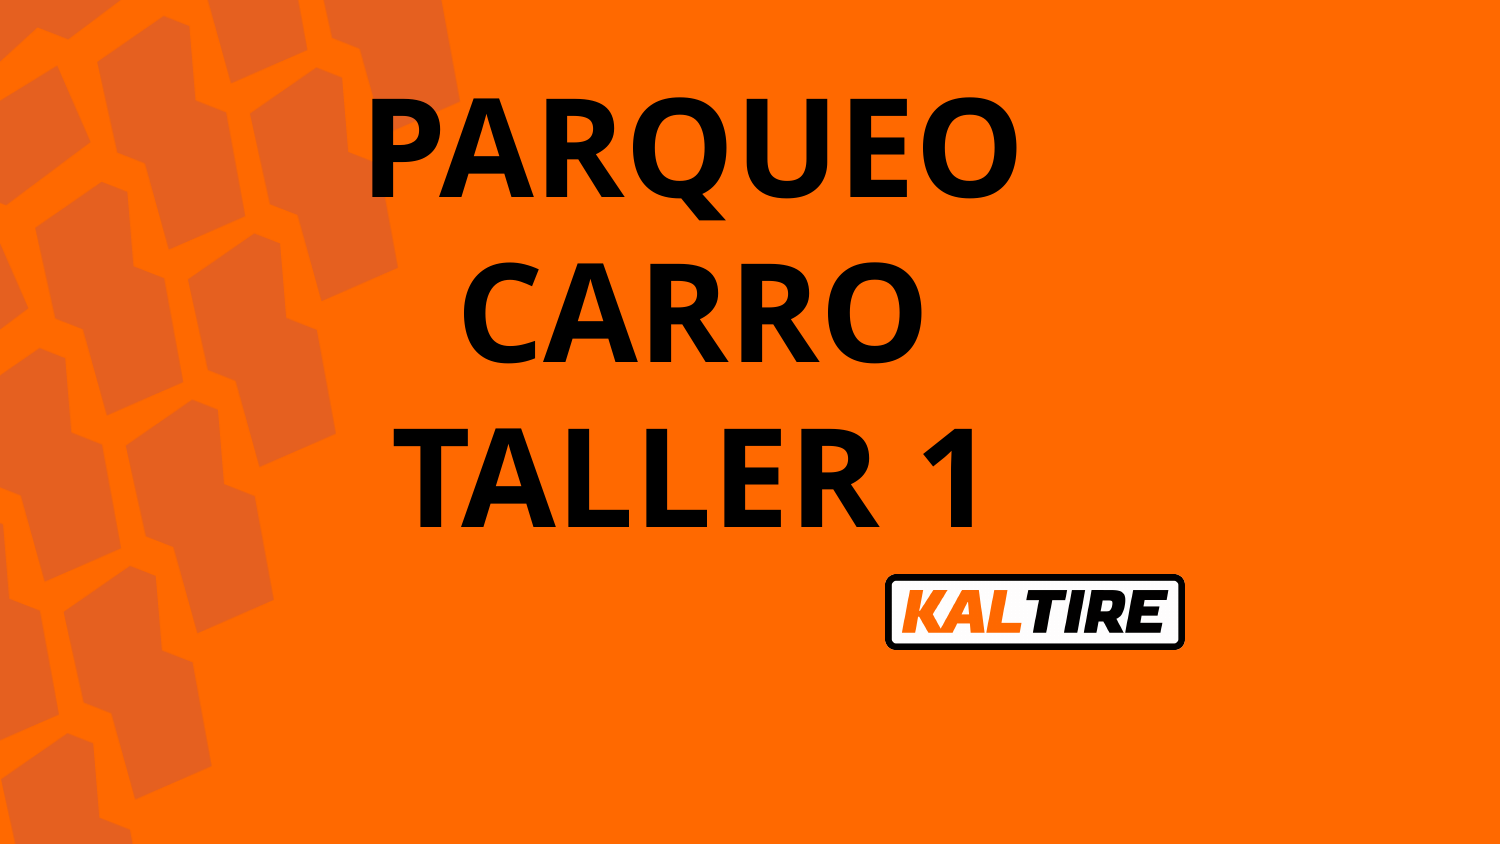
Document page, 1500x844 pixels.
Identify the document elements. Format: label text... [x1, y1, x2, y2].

picture [0, 0, 1500, 844]
text_box PARQUEO CARRO TALLER 1 [181, 52, 1206, 563]
